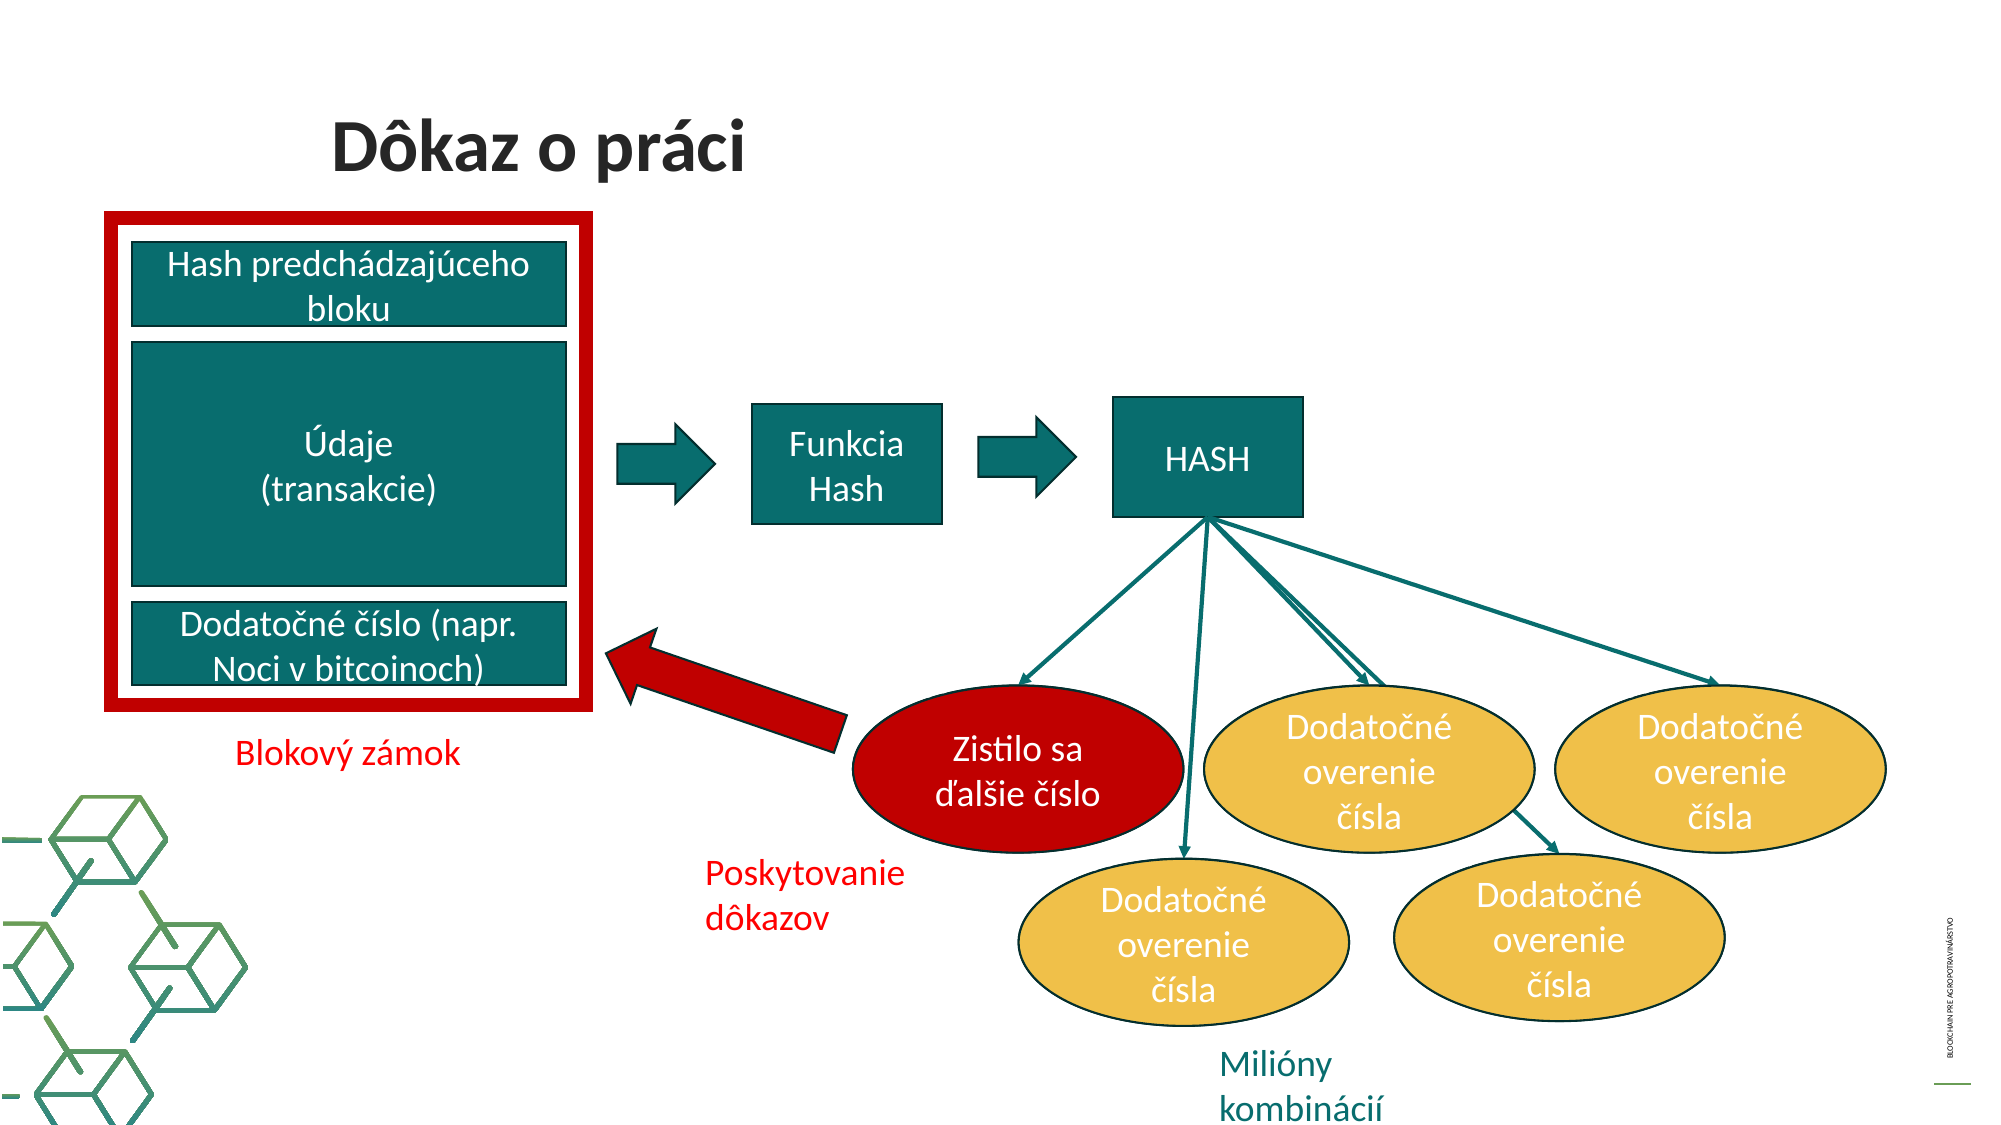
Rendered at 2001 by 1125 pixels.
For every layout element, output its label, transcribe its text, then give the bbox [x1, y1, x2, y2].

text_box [1213, 694, 1560, 855]
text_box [1209, 516, 1721, 686]
text_box Blokový zámok [220, 720, 478, 781]
text_box Dodatočné overenie čísla [1563, 685, 1886, 853]
text_box [617, 424, 716, 504]
text_box [111, 217, 587, 706]
text_box [978, 417, 1077, 497]
text_box Dodatočné overenie čísla [1018, 858, 1350, 1026]
list Dôkaz o práci [316, 99, 1869, 267]
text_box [1017, 516, 1182, 686]
text_box Dodatočné overenie čísla [1394, 854, 1725, 1022]
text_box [1183, 516, 1209, 859]
text_box Zistilo sa ďalšie číslo [852, 685, 1178, 853]
text_box Milióny kombinácií [1204, 1031, 1516, 1125]
text_box Funkcia Hash [751, 403, 942, 524]
text_box HASH [1112, 396, 1303, 515]
text_box [605, 628, 847, 753]
text_box Poskytovanie dôkazov [690, 840, 1022, 946]
